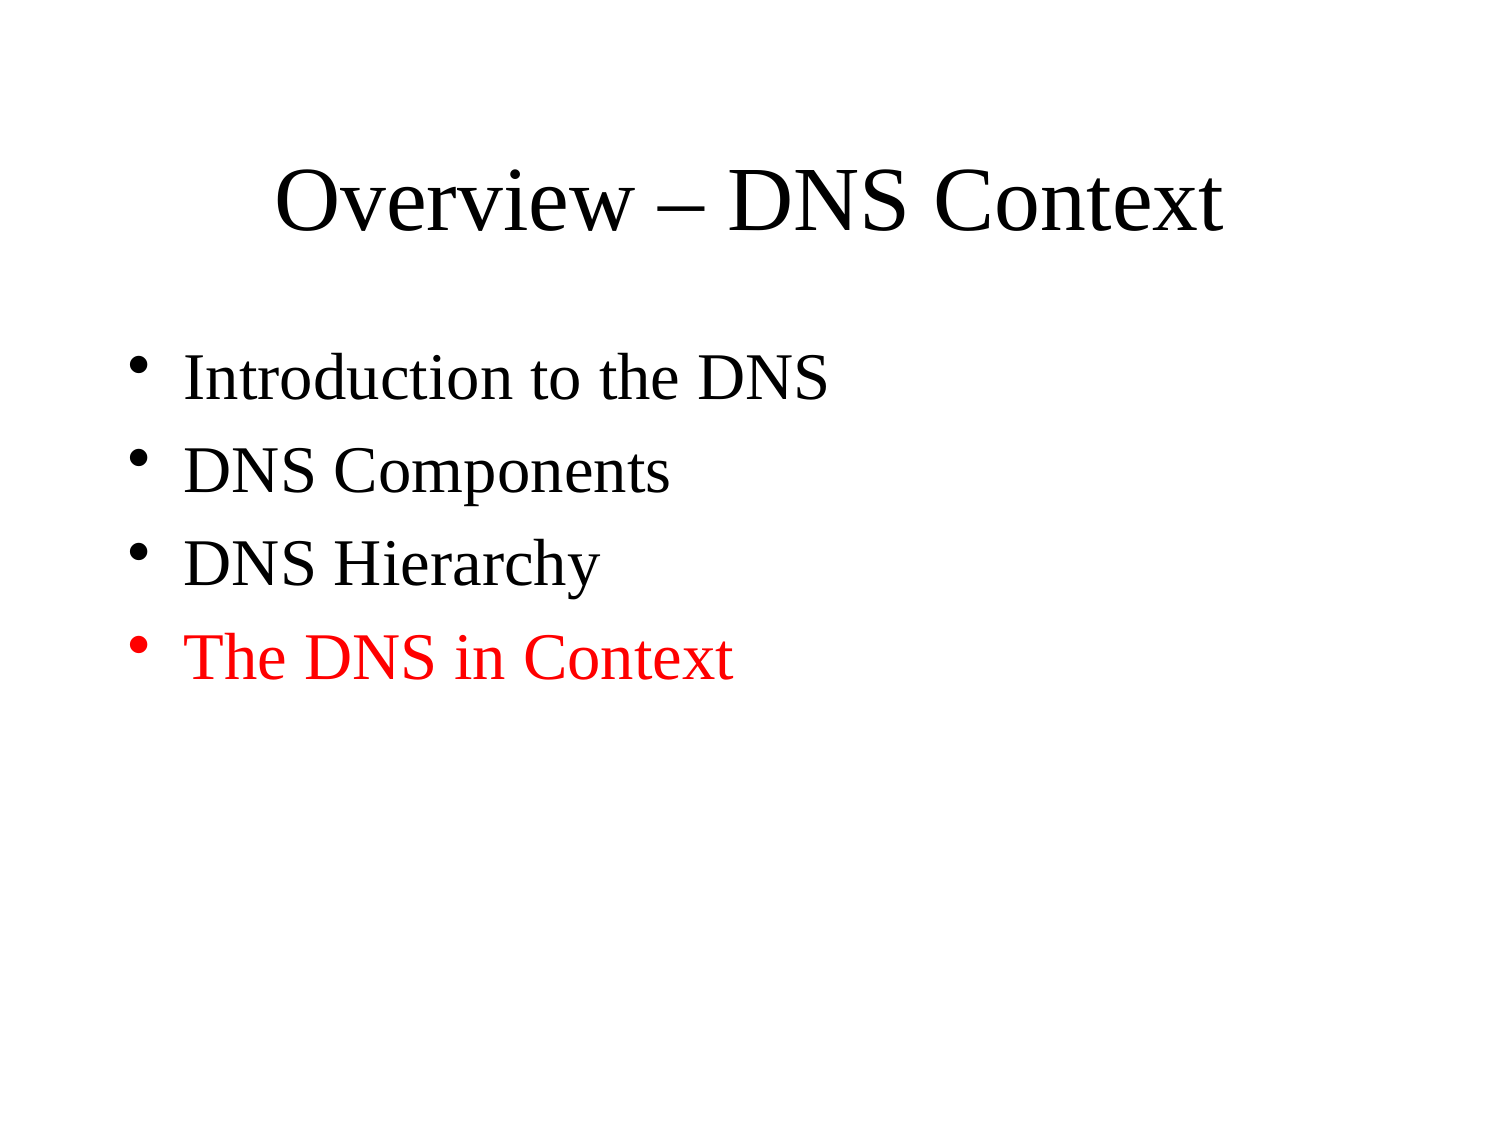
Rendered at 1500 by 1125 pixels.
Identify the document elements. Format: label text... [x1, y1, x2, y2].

title Overview – DNS Context [112, 99, 1388, 288]
list Introduction to the DNS DNS Components DNS Hierarchy The DNS in Context [112, 324, 1388, 1000]
